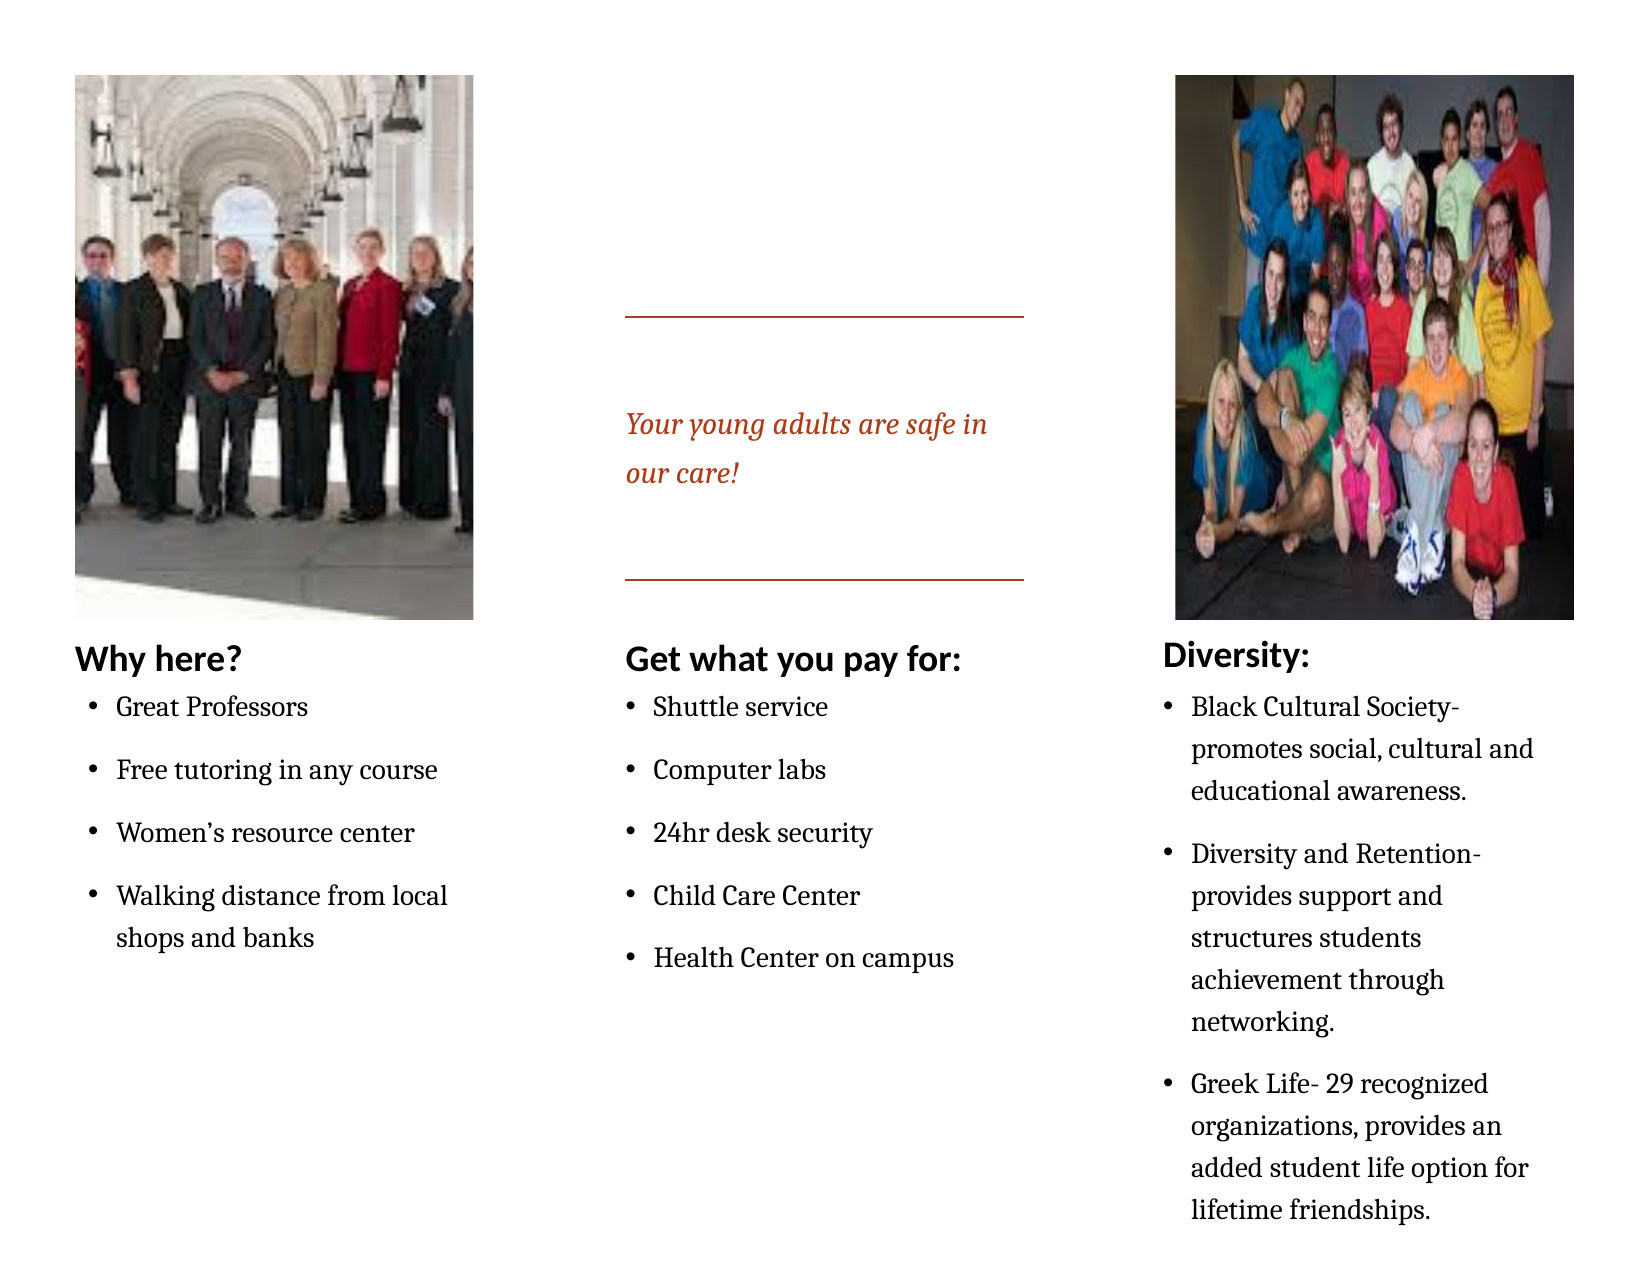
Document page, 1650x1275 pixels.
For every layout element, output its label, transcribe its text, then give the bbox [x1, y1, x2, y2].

list Get what you pay for: [625, 634, 1025, 672]
list Shuttle service Computer labs 24hr desk security Child Care Center Health Center on campus [625, 680, 1025, 957]
list Your young adults are safe in our care! [625, 327, 1025, 555]
list Black Cultural Society- promotes social, cultural and educational awareness. Diversity and Retention- provides support and structures students achievement through networking. Greek Life- 29 recognized organizations, provides an added student life option for lifetime friendships. [1163, 680, 1562, 1275]
picture [74, 74, 474, 620]
list Diversity: [1163, 629, 1562, 671]
picture [1175, 74, 1574, 620]
list Why here? [74, 634, 474, 672]
list Great Professors Free tutoring in any course Women’s resource center Walking distance from local shops and banks [88, 680, 487, 1060]
